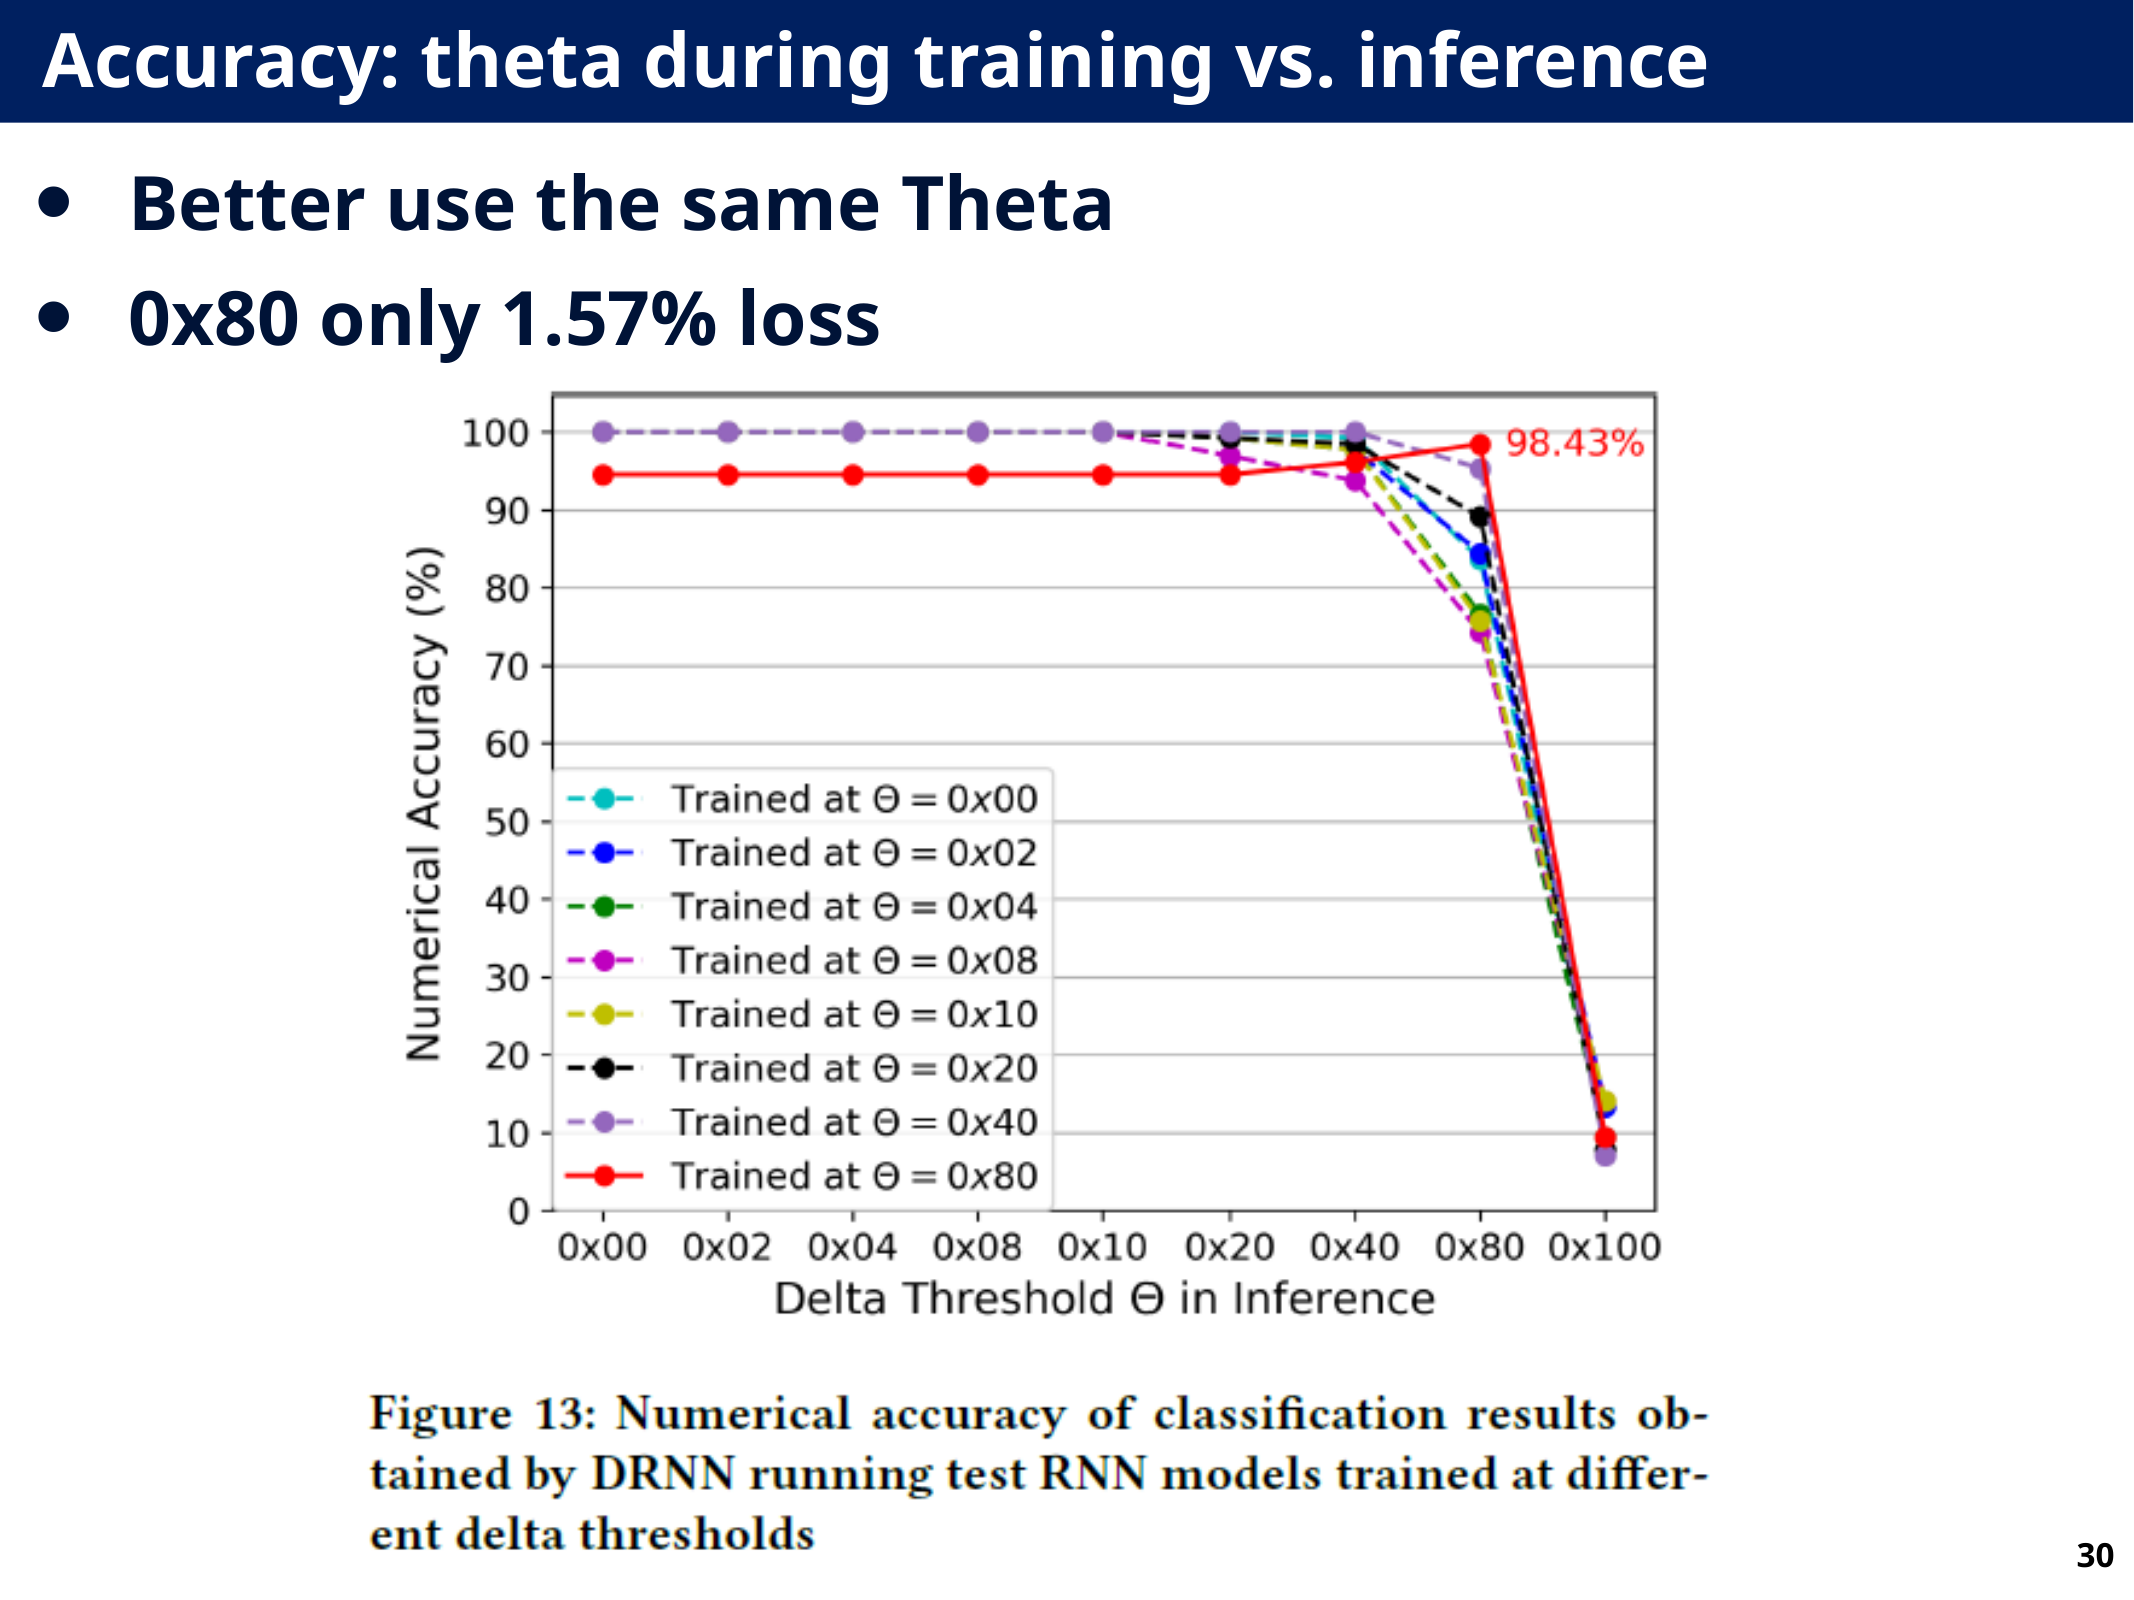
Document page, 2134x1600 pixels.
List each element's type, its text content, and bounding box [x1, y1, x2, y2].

slide_number 30 [1718, 1514, 2130, 1600]
picture [366, 380, 1715, 1600]
list Better use the same Theta 0x80 only 1.57% loss [34, 155, 2112, 1401]
title Accuracy: theta during training vs. inference [0, 0, 2134, 123]
